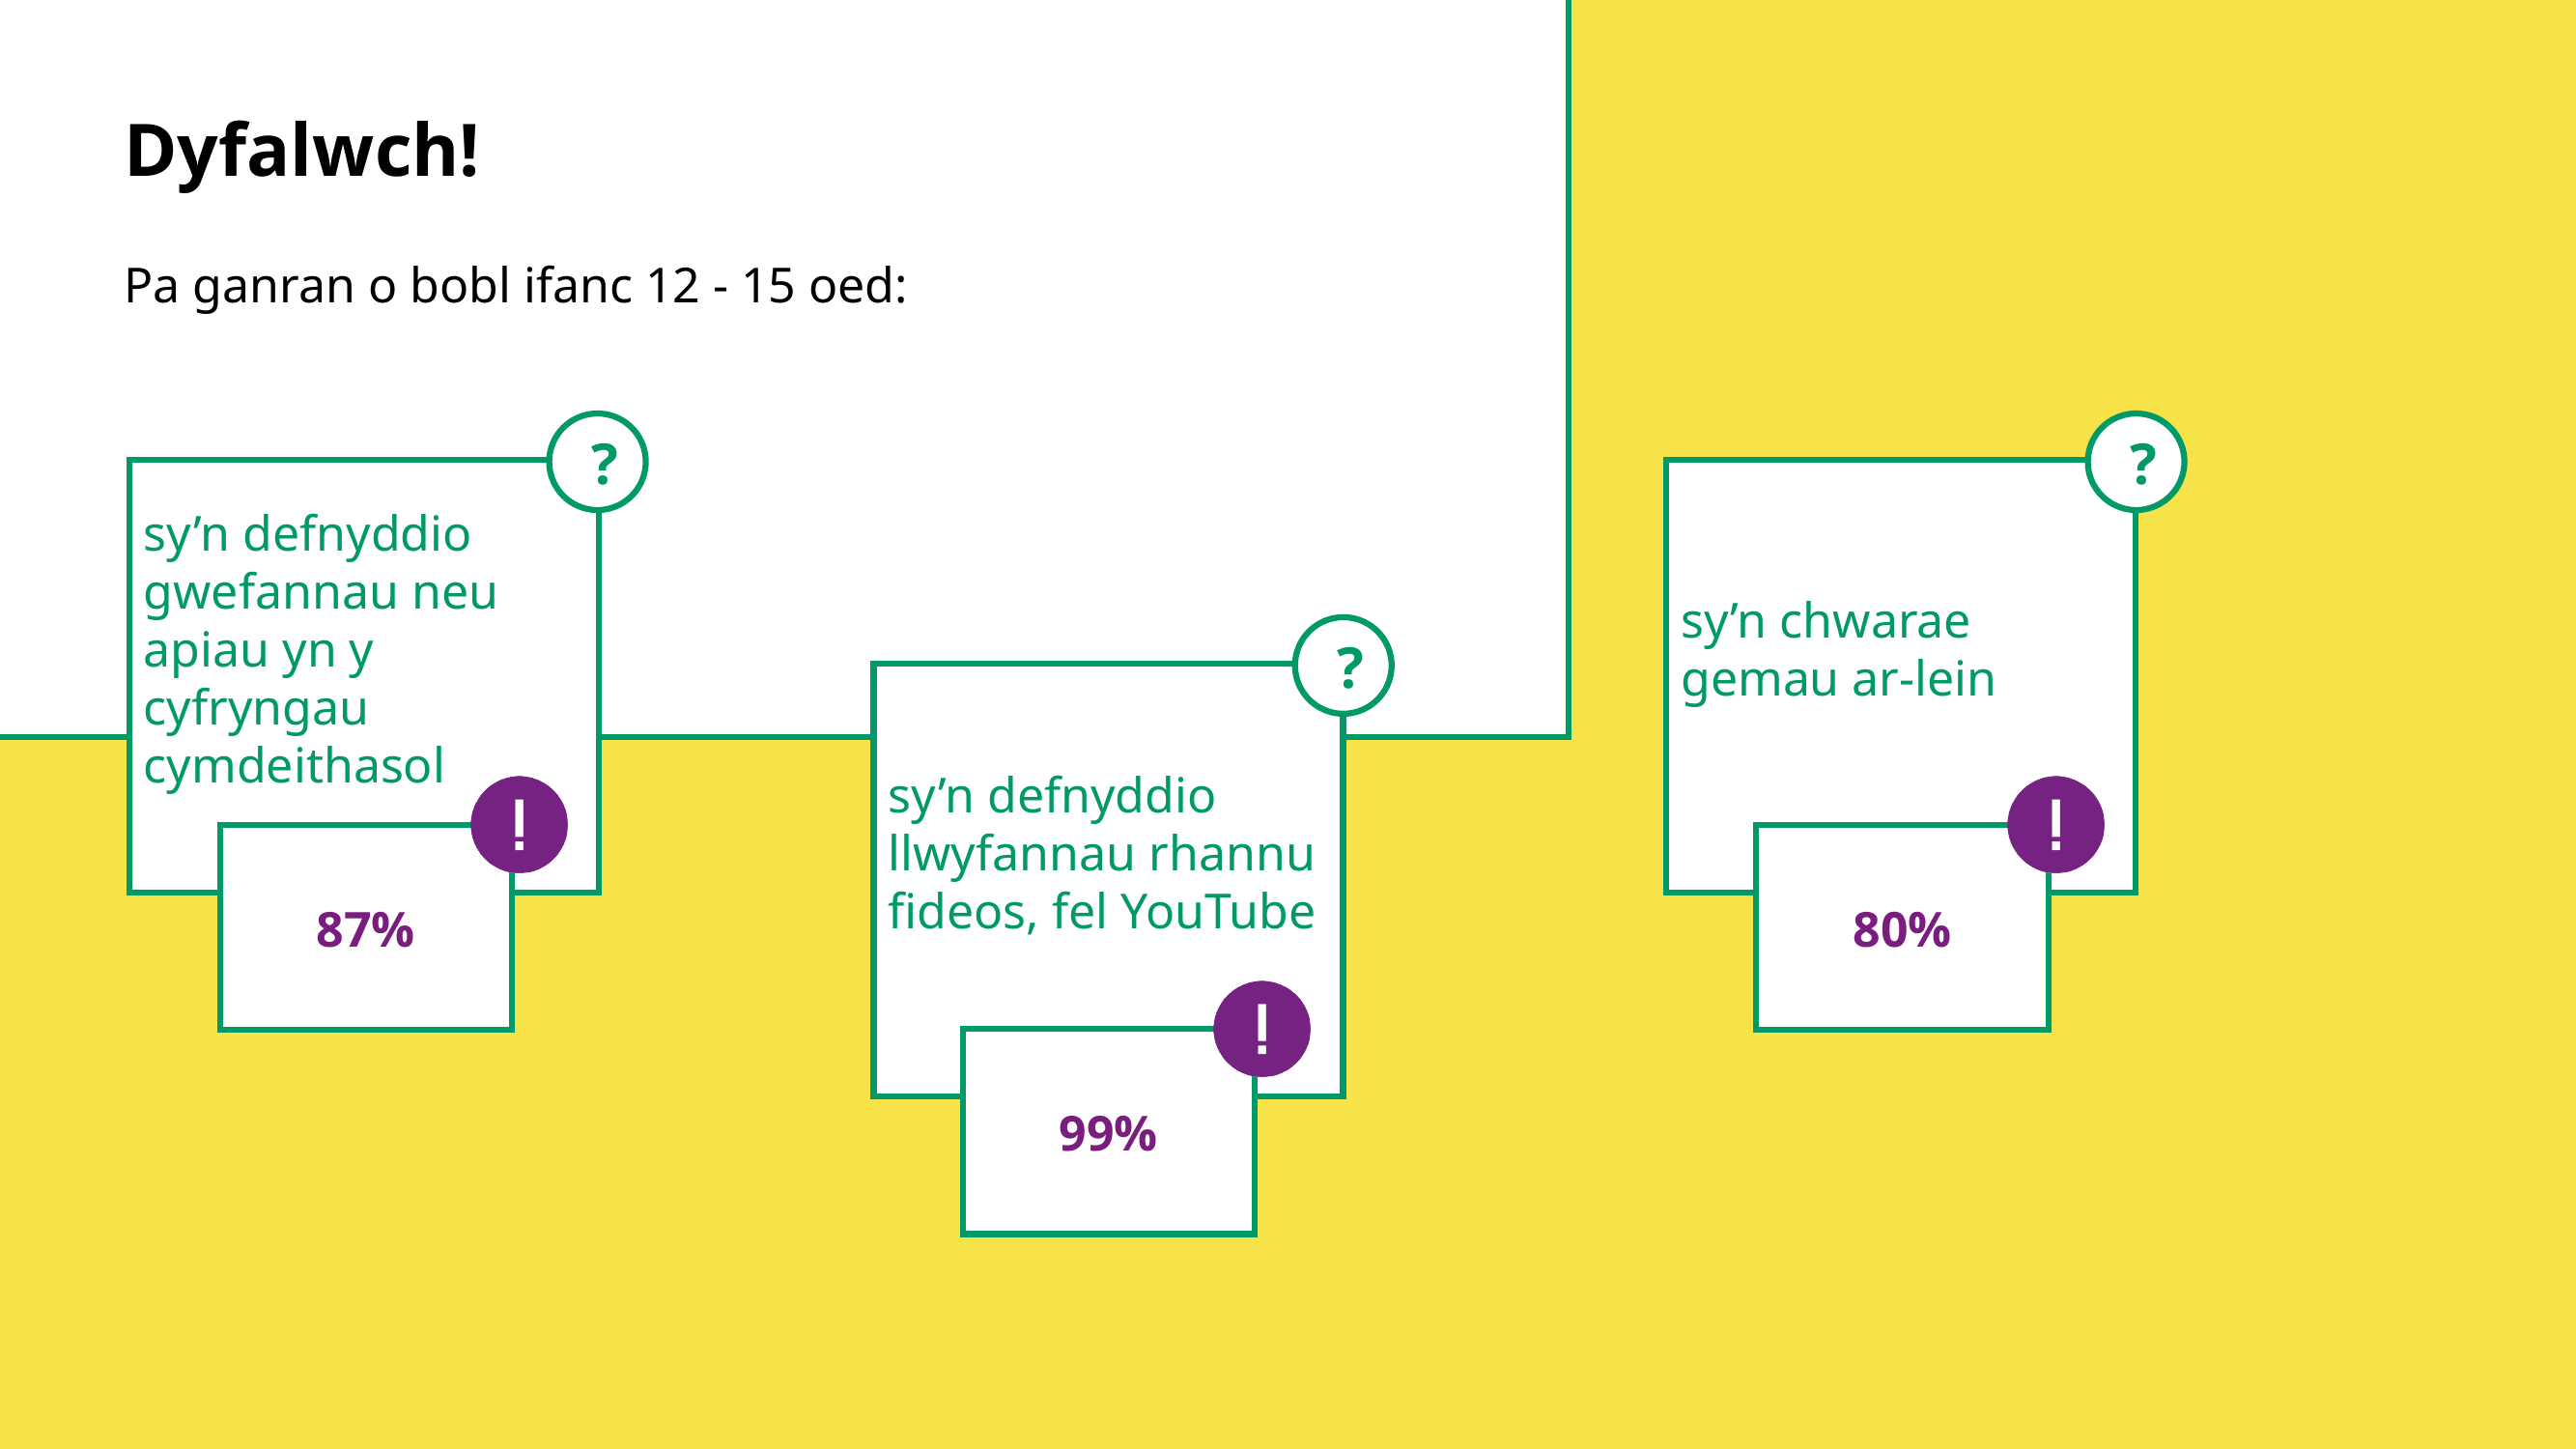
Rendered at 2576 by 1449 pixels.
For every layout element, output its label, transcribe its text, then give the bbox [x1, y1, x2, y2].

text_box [962, 980, 1311, 1235]
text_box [1665, 412, 2185, 894]
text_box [128, 412, 646, 894]
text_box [219, 776, 568, 1031]
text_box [873, 616, 1392, 1097]
text_box [0, 0, 1570, 738]
text_box Dyfalwch! Pa ganran o bobl ifanc 12 - 15 oed: [109, 97, 1529, 617]
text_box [1756, 776, 2105, 1031]
